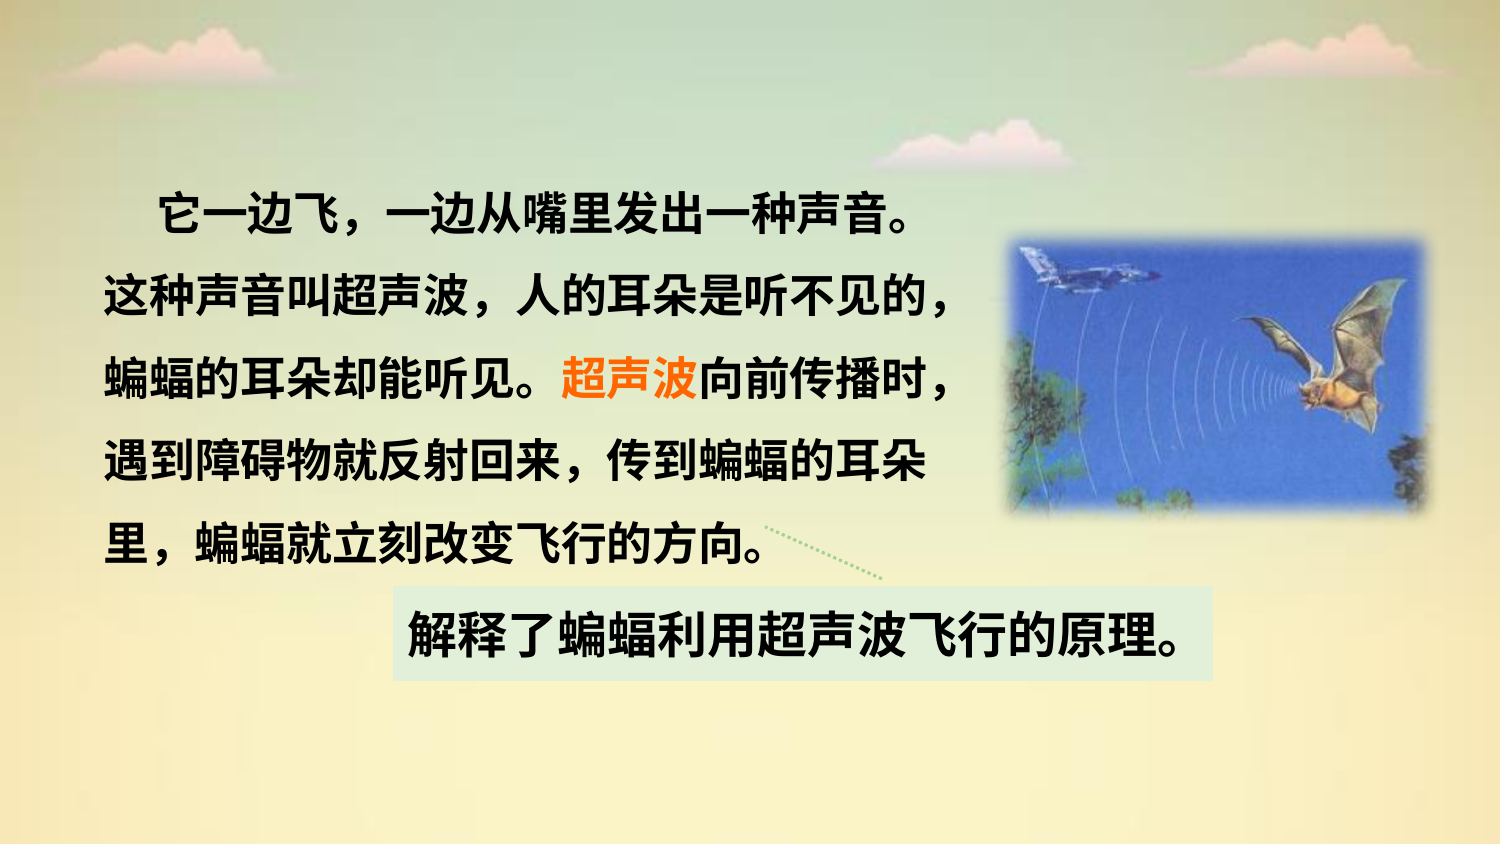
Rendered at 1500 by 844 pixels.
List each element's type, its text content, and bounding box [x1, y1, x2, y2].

text_box 它一边飞，一边从嘴里发出一种声音。这种声音叫超声波，人的耳朵是听不见的，蝙蝠的耳朵却能听见。超声波向前传播时，遇到障碍物就反射回来，传到蝙蝠的耳朵里，蝙蝠就立刻改变飞行的方向。 [88, 149, 979, 577]
text_box 解释了蝙蝠利用超声波飞行的原理。 [393, 586, 1213, 681]
picture [0, 0, 1500, 844]
